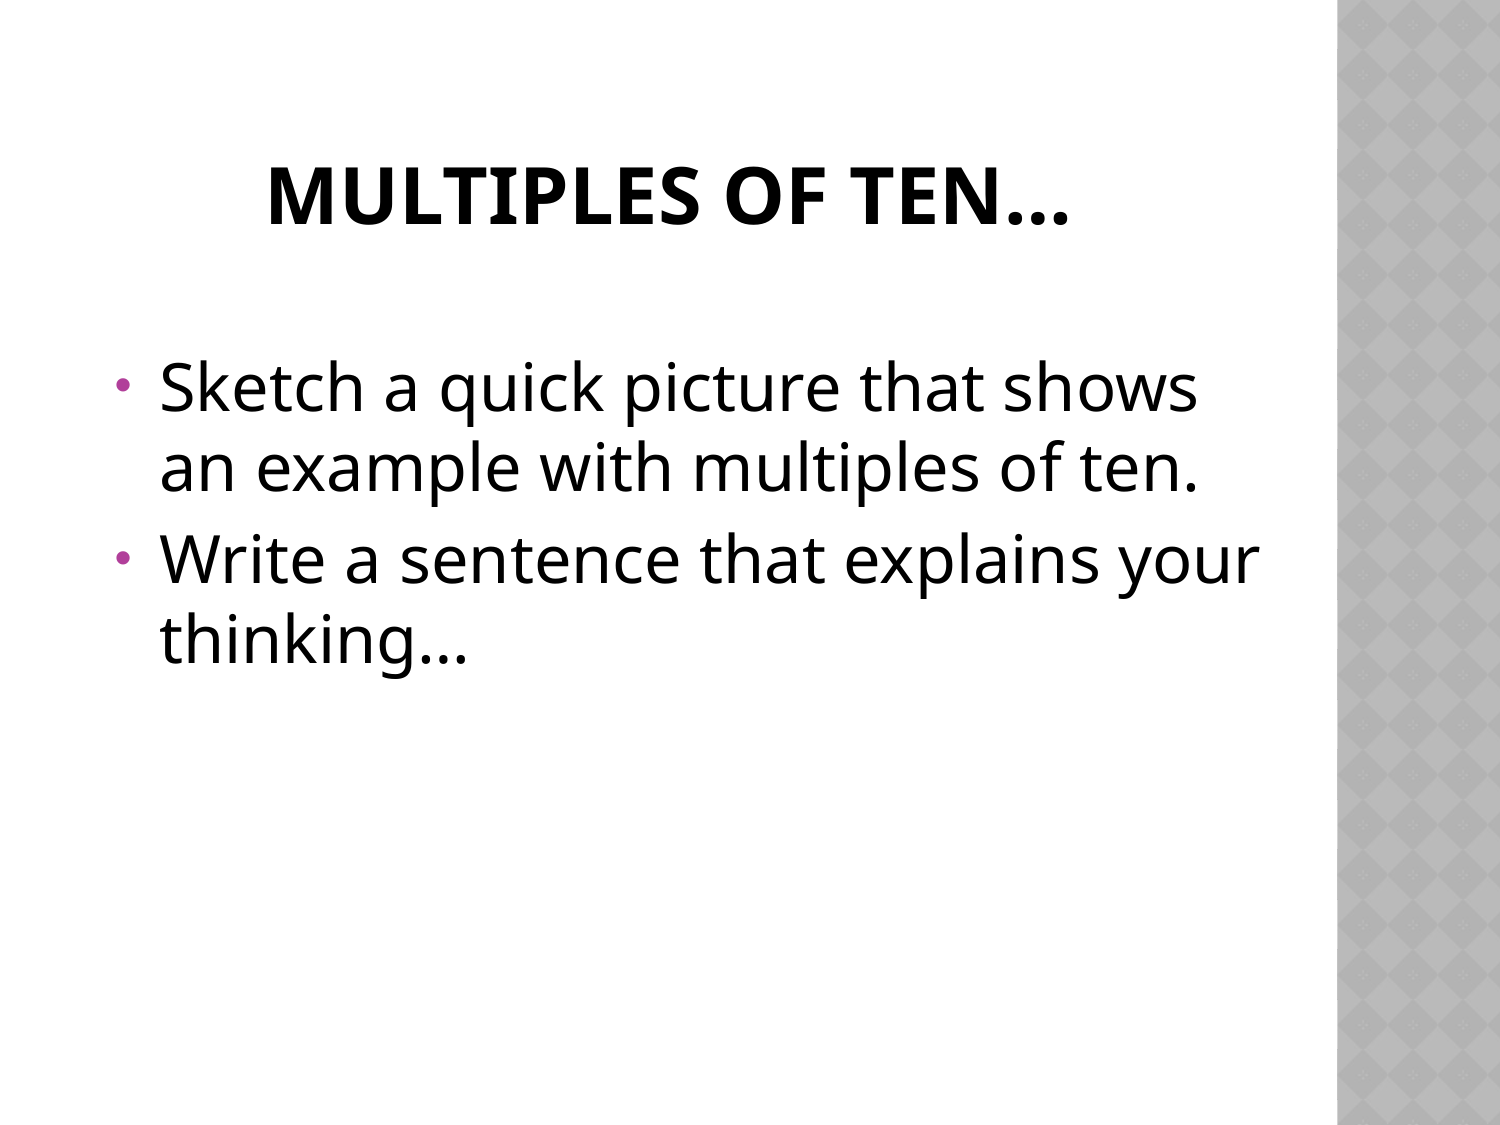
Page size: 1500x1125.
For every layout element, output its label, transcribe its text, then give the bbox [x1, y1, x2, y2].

title Multiples of Ten… [75, 52, 1263, 241]
text_box Sketch a quick picture that shows an example with multiples of ten. Write a sentence that explains your thinking… [99, 337, 1300, 788]
